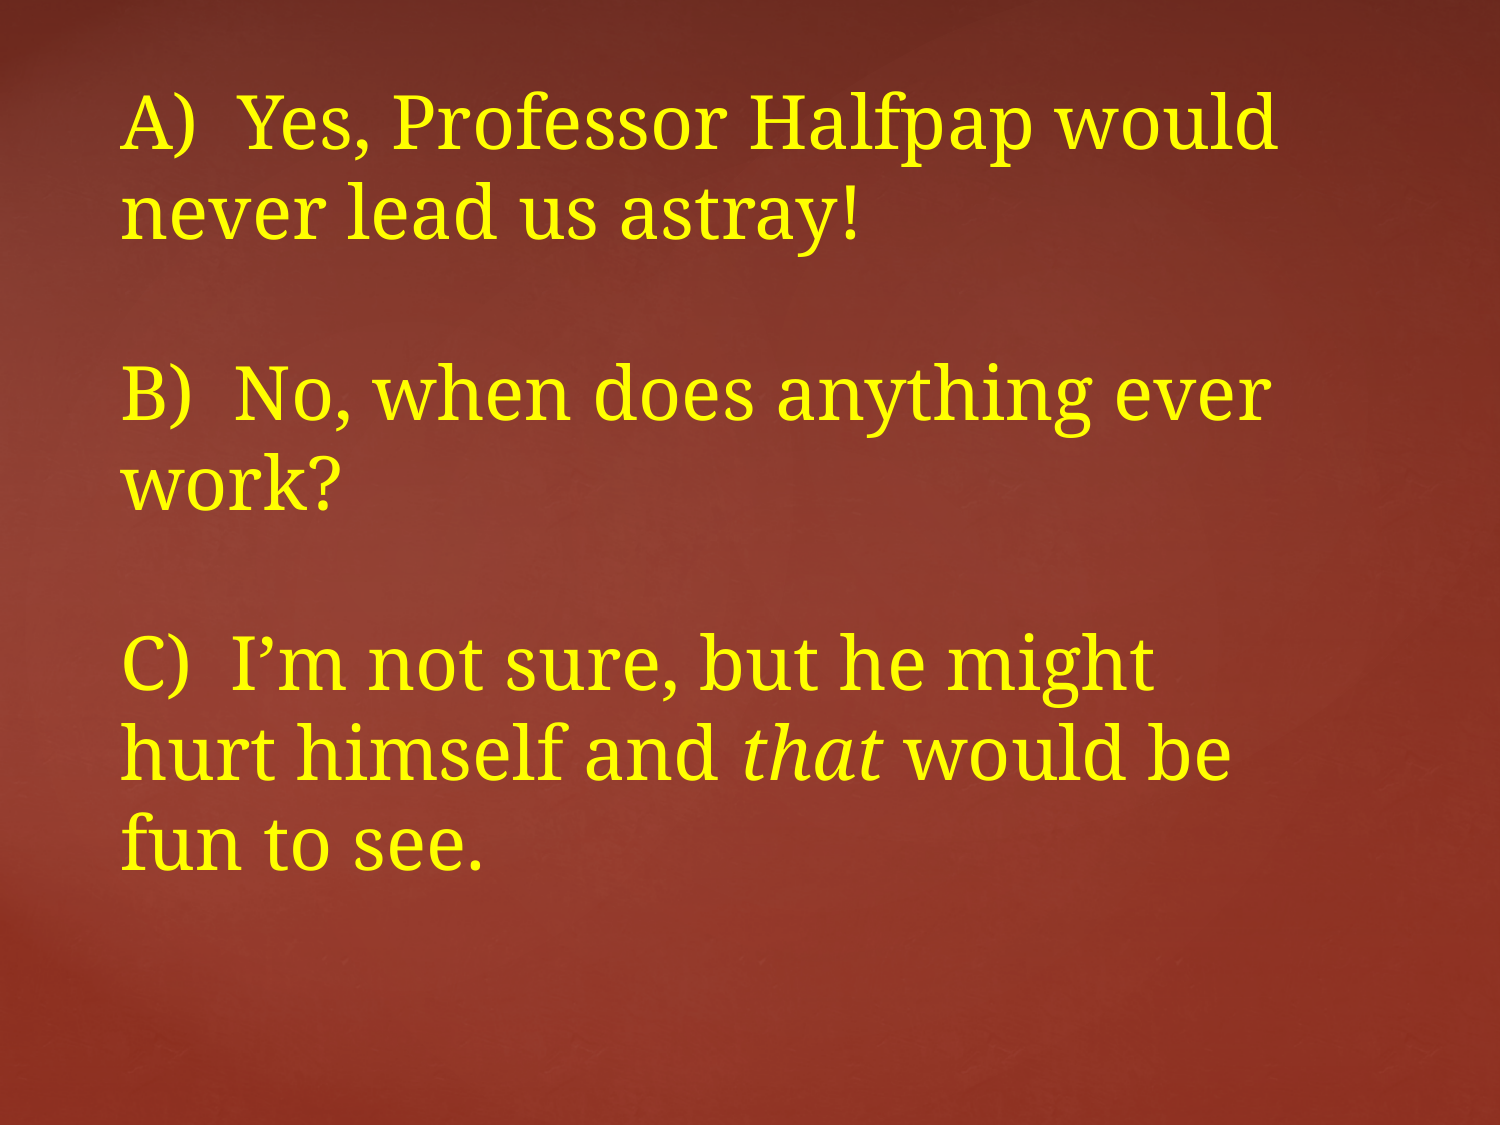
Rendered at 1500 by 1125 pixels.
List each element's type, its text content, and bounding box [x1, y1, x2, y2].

title Clicker Question: Is this going to work? A) Yes, Professor Halfpap would never lead us astray! B) No, when does anything ever work? C) I’m not sure, but he might hurt himself and that would be fun to see. [105, 67, 1343, 893]
